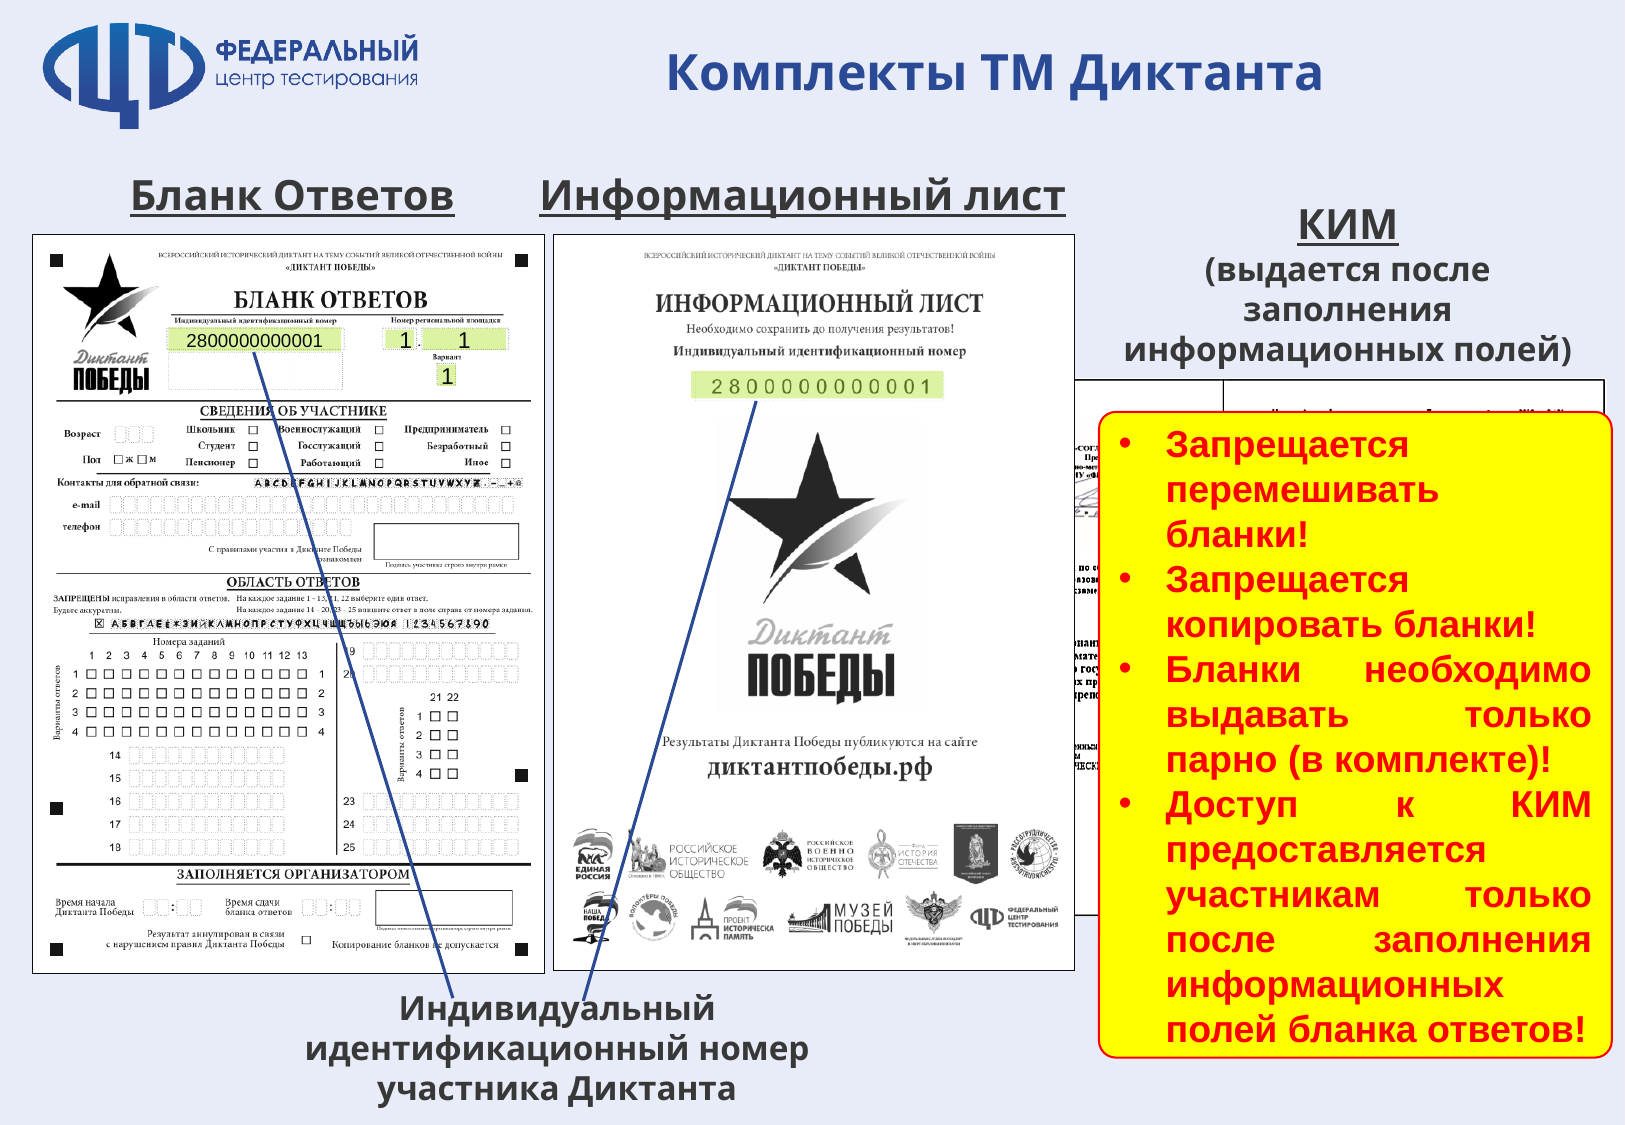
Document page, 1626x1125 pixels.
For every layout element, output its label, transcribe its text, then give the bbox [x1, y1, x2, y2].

text_box КИМ (выдается после заполнения информационных полей) [1097, 195, 1598, 370]
picture [19, 1, 441, 153]
picture [553, 234, 1607, 971]
text_box Бланк Ответов [57, 160, 489, 227]
text_box Комплекты ТМ Диктанта [433, 29, 1558, 119]
picture [32, 234, 545, 973]
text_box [583, 400, 757, 1001]
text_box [253, 352, 453, 999]
text_box Запрещается перемешивать бланки! Запрещается копировать бланки! Бланки необходимо выдавать только парно (в комплекте)! Доступ к КИМ предоставляется участникам только после заполнения информационных полей бланка ответов! [1097, 415, 1613, 1059]
text_box Индивидуальный идентификационный номер участника Диктанта [285, 972, 830, 1122]
text_box Информационный лист [489, 160, 1116, 227]
